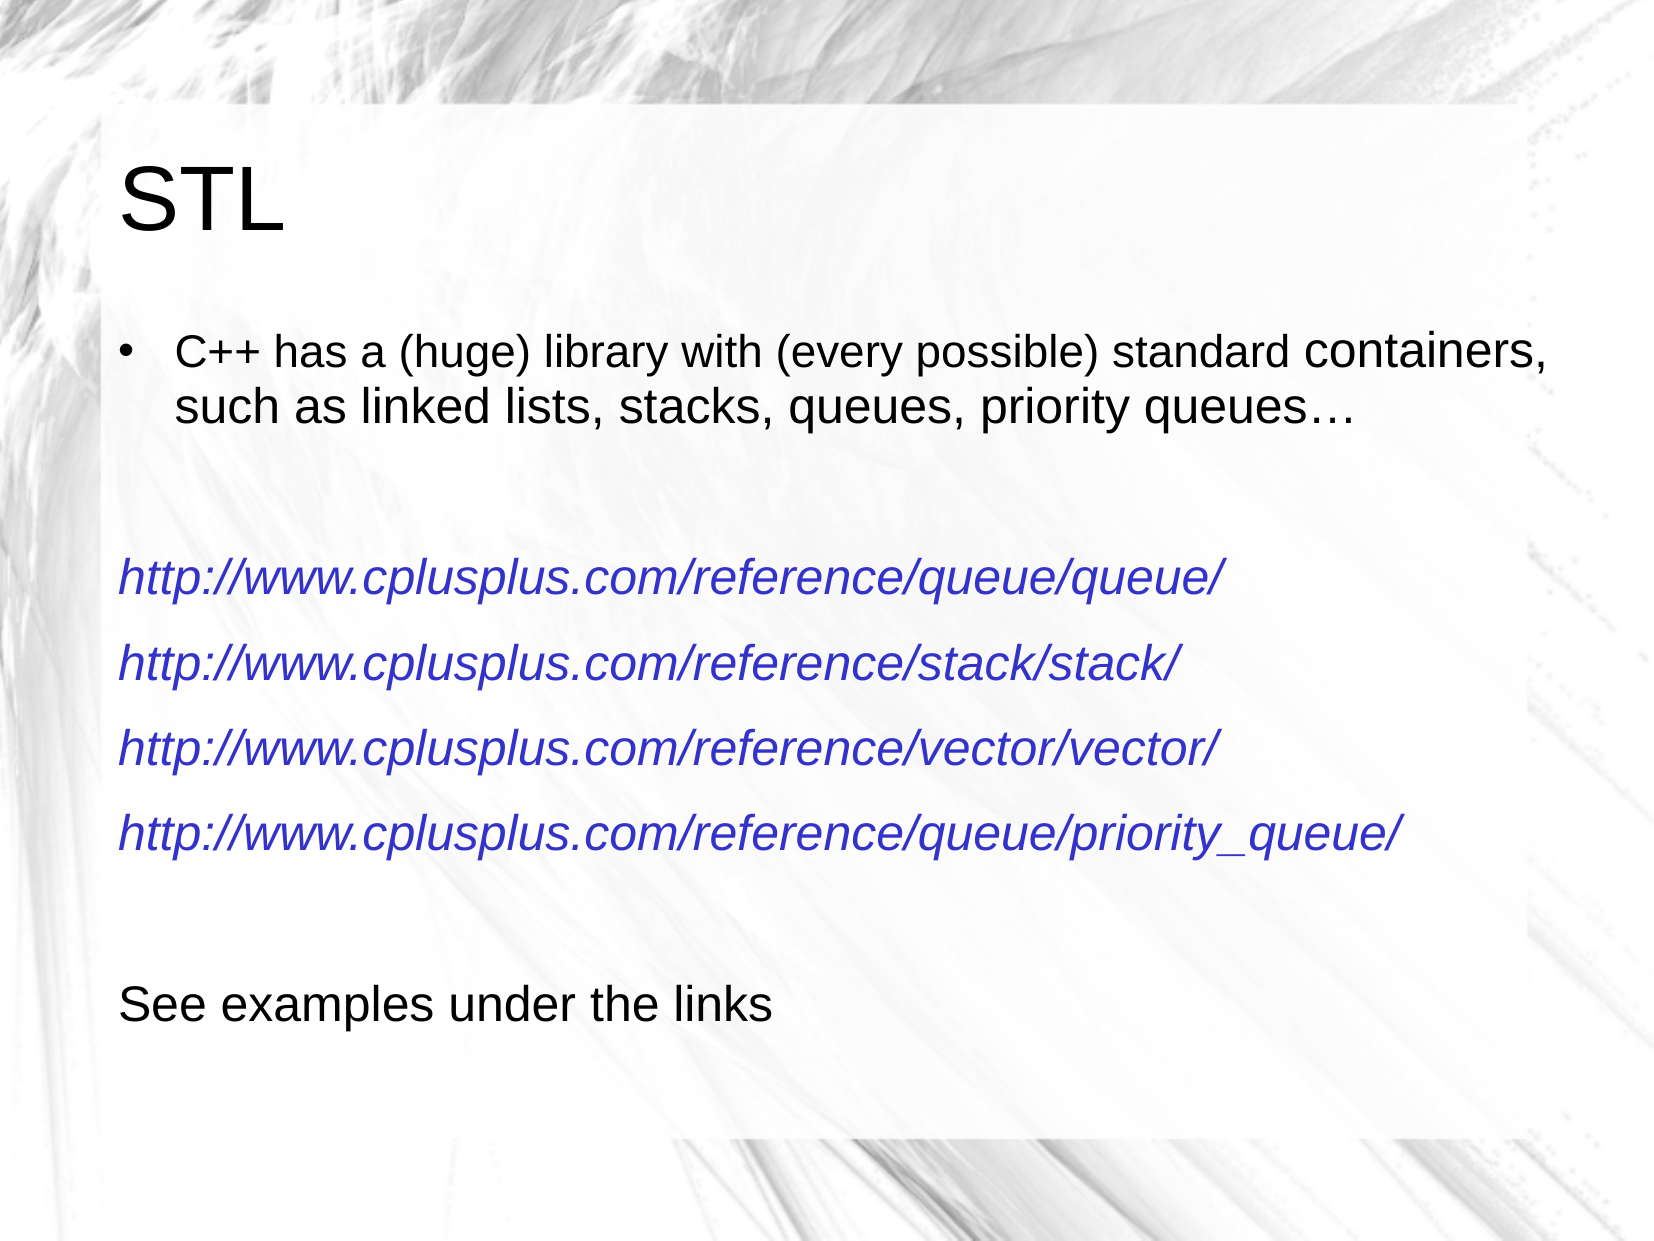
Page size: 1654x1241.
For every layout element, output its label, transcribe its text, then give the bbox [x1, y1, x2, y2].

list C++ has a (huge) library with (every possible) standard containers, such as linked lists, stacks, queues, priority queues… http://www.cplusplus.com/reference/queue/queue/ http://www.cplusplus.com/reference/stack/stack/ http://www.cplusplus.com/reference/vector/vector/ http://www.cplusplus.com/reference/queue/priority_queue/ See examples under the links [118, 319, 1571, 1109]
picture [0, 0, 1654, 1241]
title STL [118, 93, 1506, 299]
